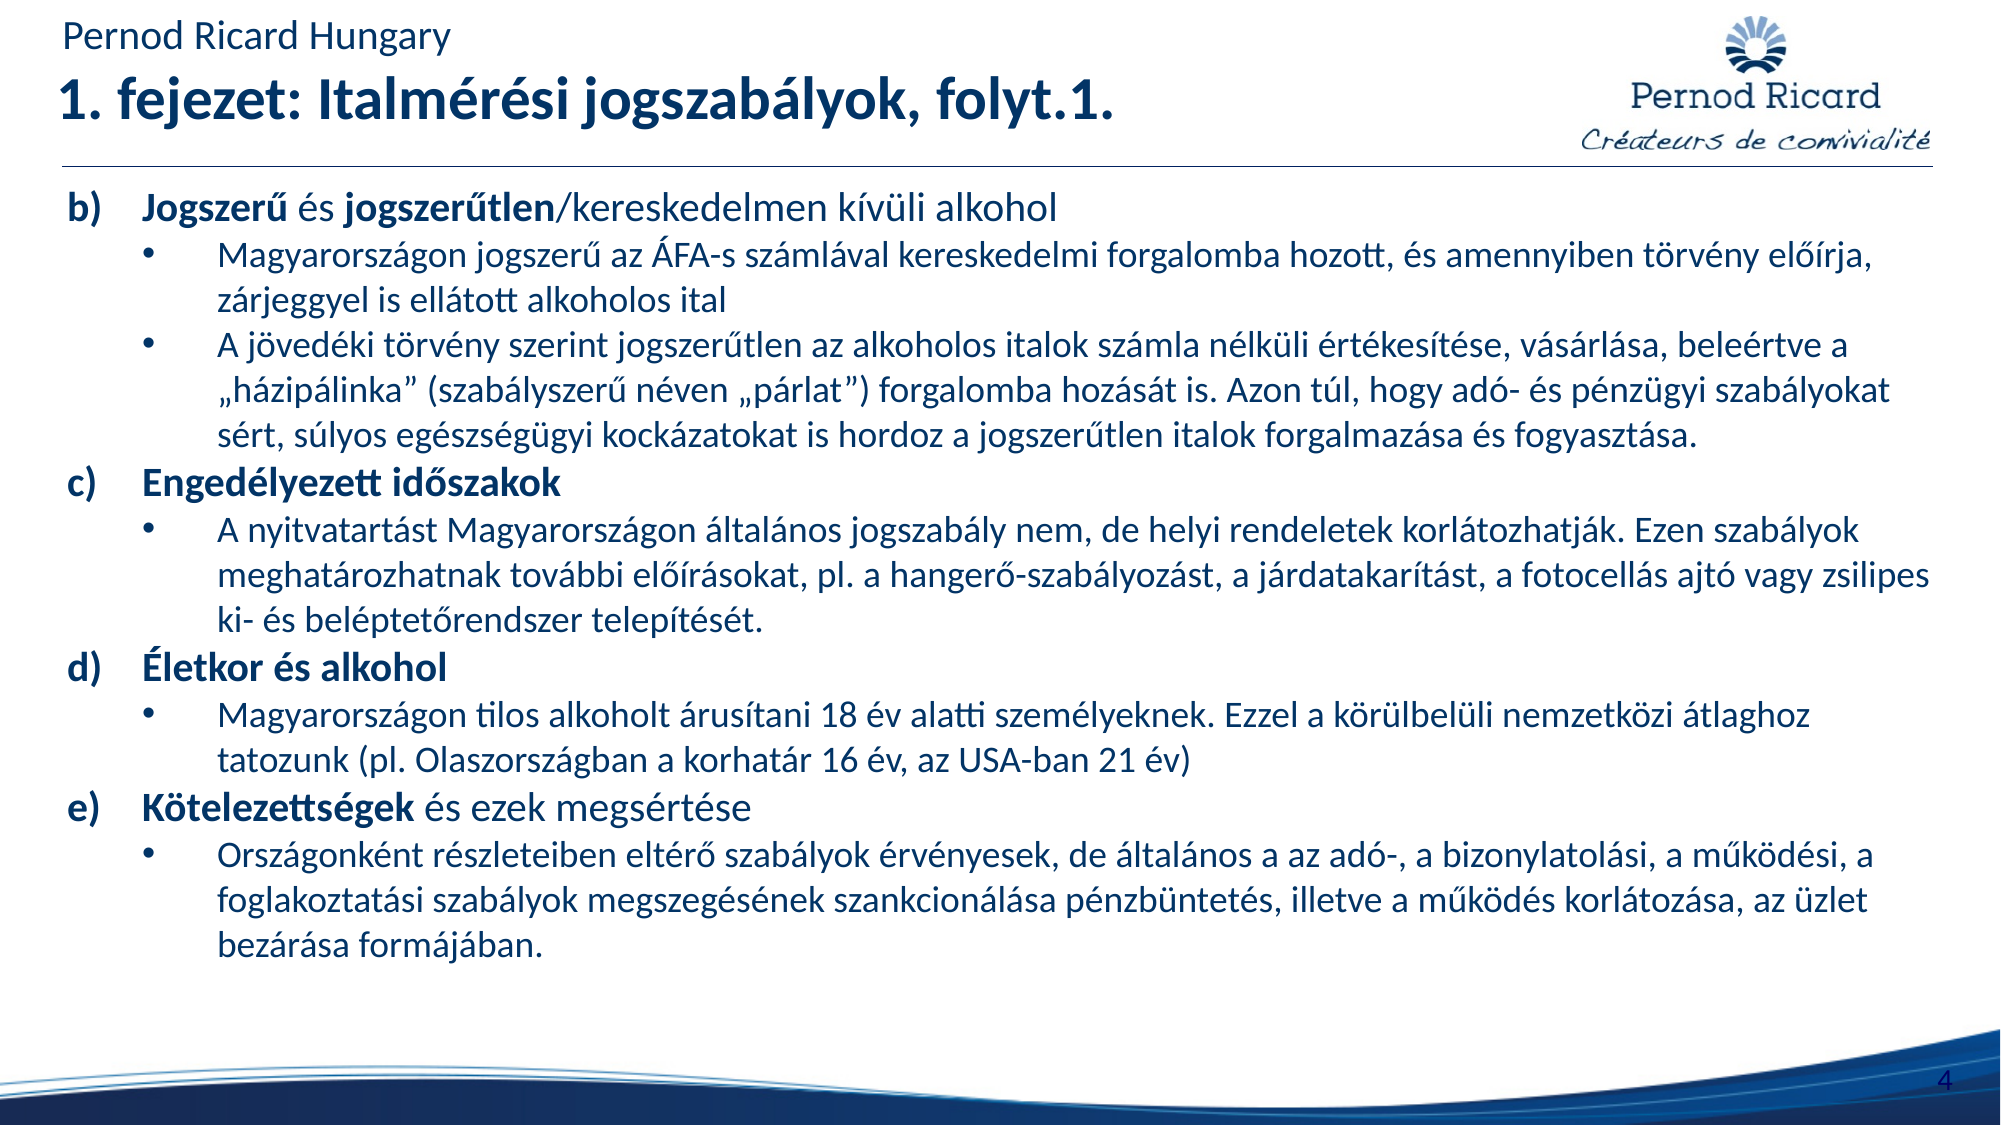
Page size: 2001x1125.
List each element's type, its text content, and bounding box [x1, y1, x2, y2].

text_box Pernod Ricard Hungary [47, 0, 467, 65]
text_box Jogszerű és jogszerűtlen/kereskedelmen kívüli alkohol Magyarországon jogszerű az ÁFA-s számlával kereskedelmi forgalomba hozott, és amennyiben törvény előírja, zárjeggyel is ellátott alkoholos ital A jövedéki törvény szerint jogszerűtlen az alkoholos italok számla nélküli értékesítése, vásárlása, beleértve a „házipálinka” (szabályszerű néven „párlat”) forgalomba hozását is. Azon túl, hogy adó- és pénzügyi szabályokat sért, súlyos egészségügyi kockázatokat is hordoz a jogszerűtlen italok forgalmazása és fogyasztása. Engedélyezett időszakok A nyitvatartást Magyarországon általános jogszabály nem, de helyi rendeletek korlátozhatják. Ezen szabályok meghatározhatnak további előírásokat, pl. a hangerő-szabályozást, a járdatakarítást, a fotocellás ajtó vagy zsilipes ki- és beléptetőrendszer telepítését. Életkor és alkohol Magyarországon tilos alkoholt árusítani 18 év alatti személyeknek. Ezzel a körülbelüli nemzetközi átlaghoz tatozunk (pl. Olaszországban a korhatár 16 év, az USA-ban 21 év) Kötelezettségek és ezek megsértése Országonként részleteiben eltérő szabályok érvényesek, de általános a az adó-, a bizonylatolási, a működési, a foglakoztatási szabályok megszegésének szankcionálása pénzbüntetés, illetve a működés korlátozása, az üzlet bezárása formájában. [52, 172, 1948, 973]
picture [0, 0, 2001, 1125]
title 1. fejezet: Italmérési jogszabályok, folyt.1. [41, 33, 1839, 140]
text_box 4 [1853, 1038, 1973, 1119]
